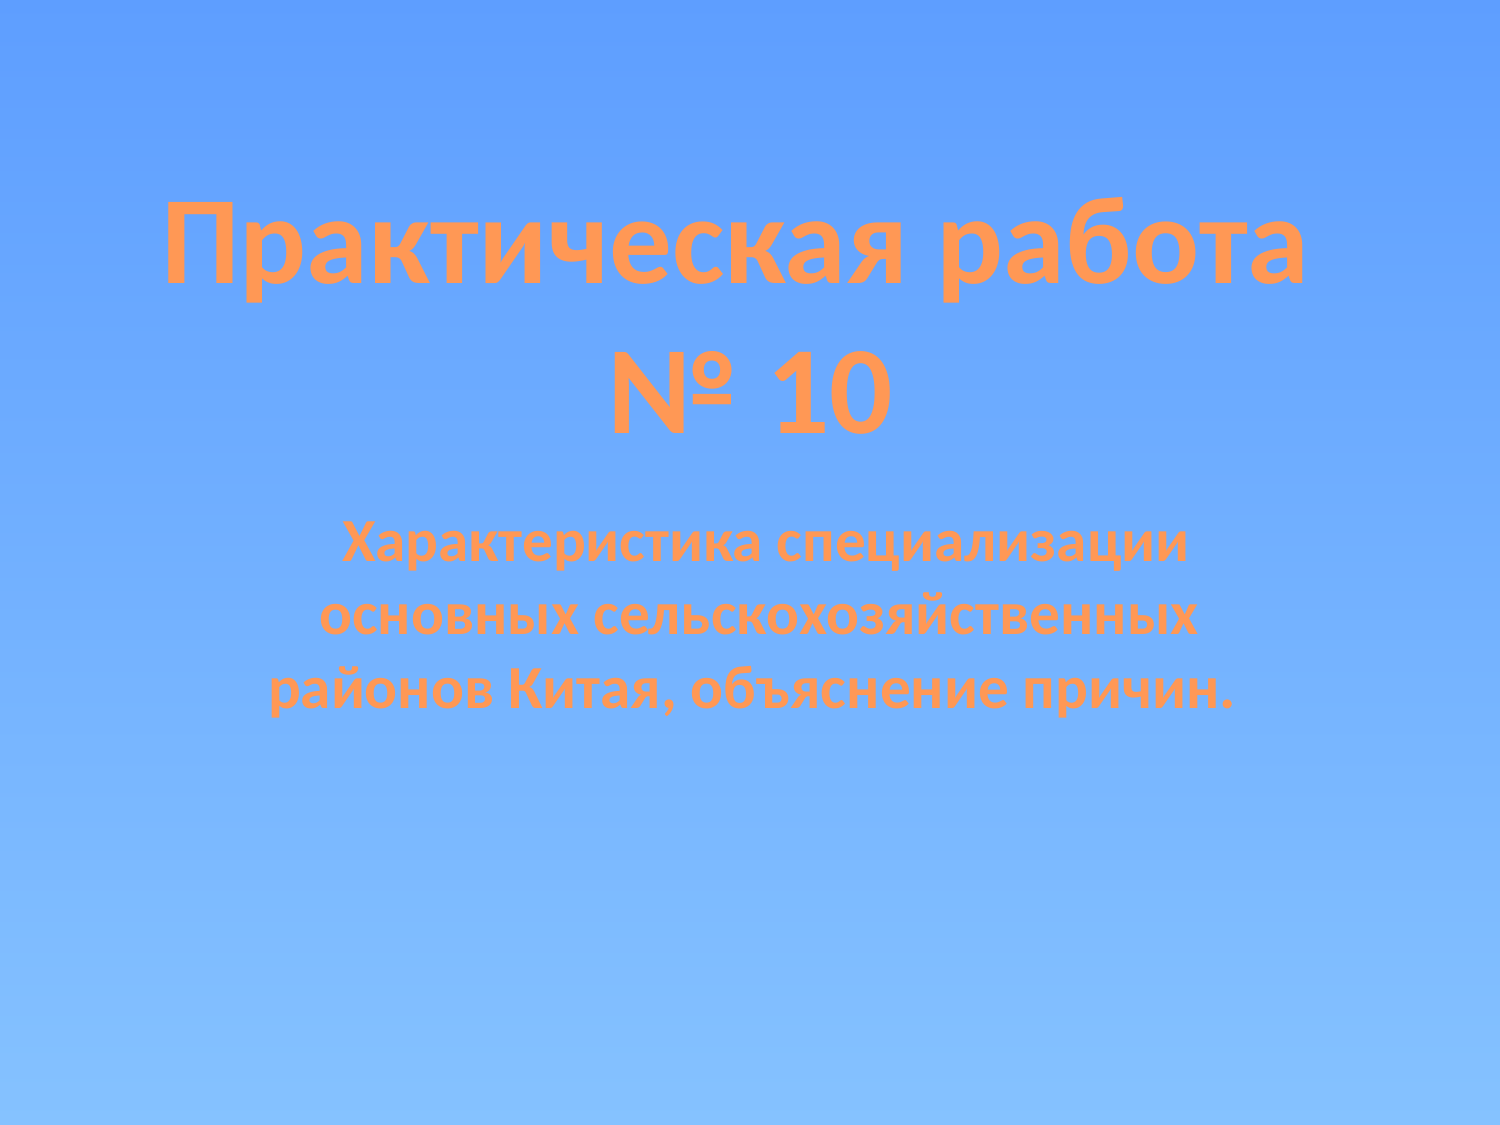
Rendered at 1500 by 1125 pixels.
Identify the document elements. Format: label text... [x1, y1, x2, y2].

subtitle Характеристика специализации основных сельскохозяйственных районов Китая, объяснение причин. [234, 492, 1285, 780]
title Практическая работа № 10 [0, 187, 1500, 429]
